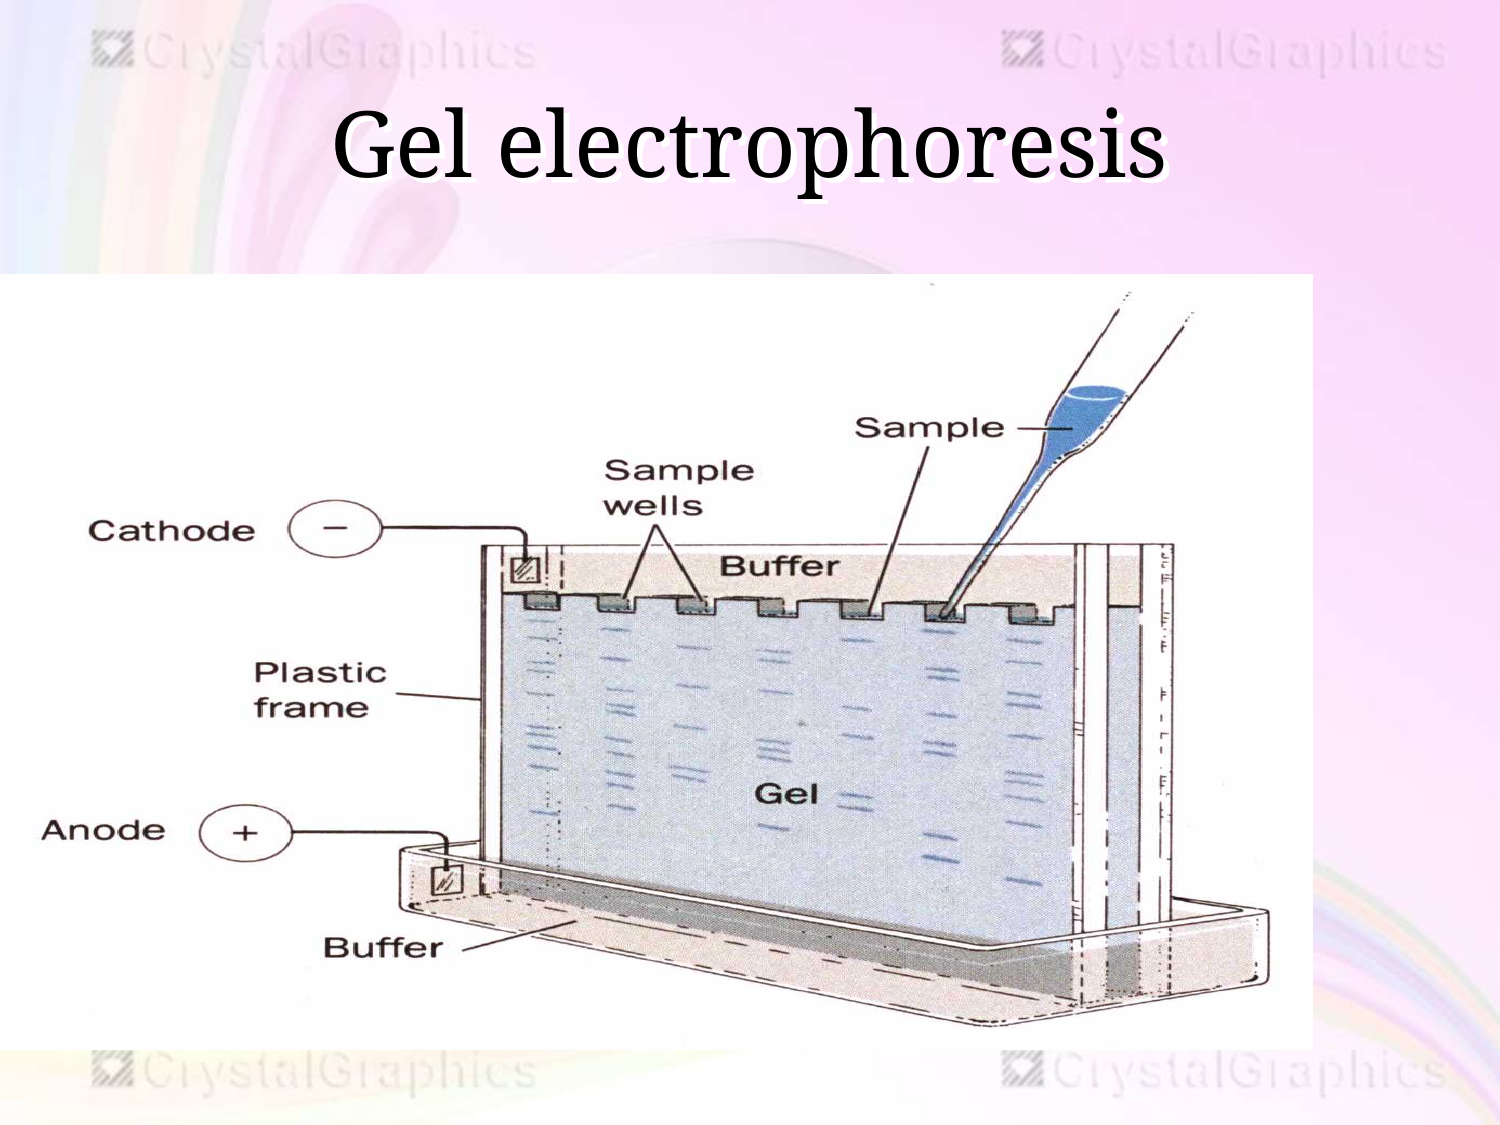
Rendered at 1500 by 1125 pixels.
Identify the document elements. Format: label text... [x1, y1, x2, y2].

title Gel electrophoresis [74, 44, 1426, 238]
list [0, 274, 1313, 1051]
picture [0, 0, 1500, 1125]
